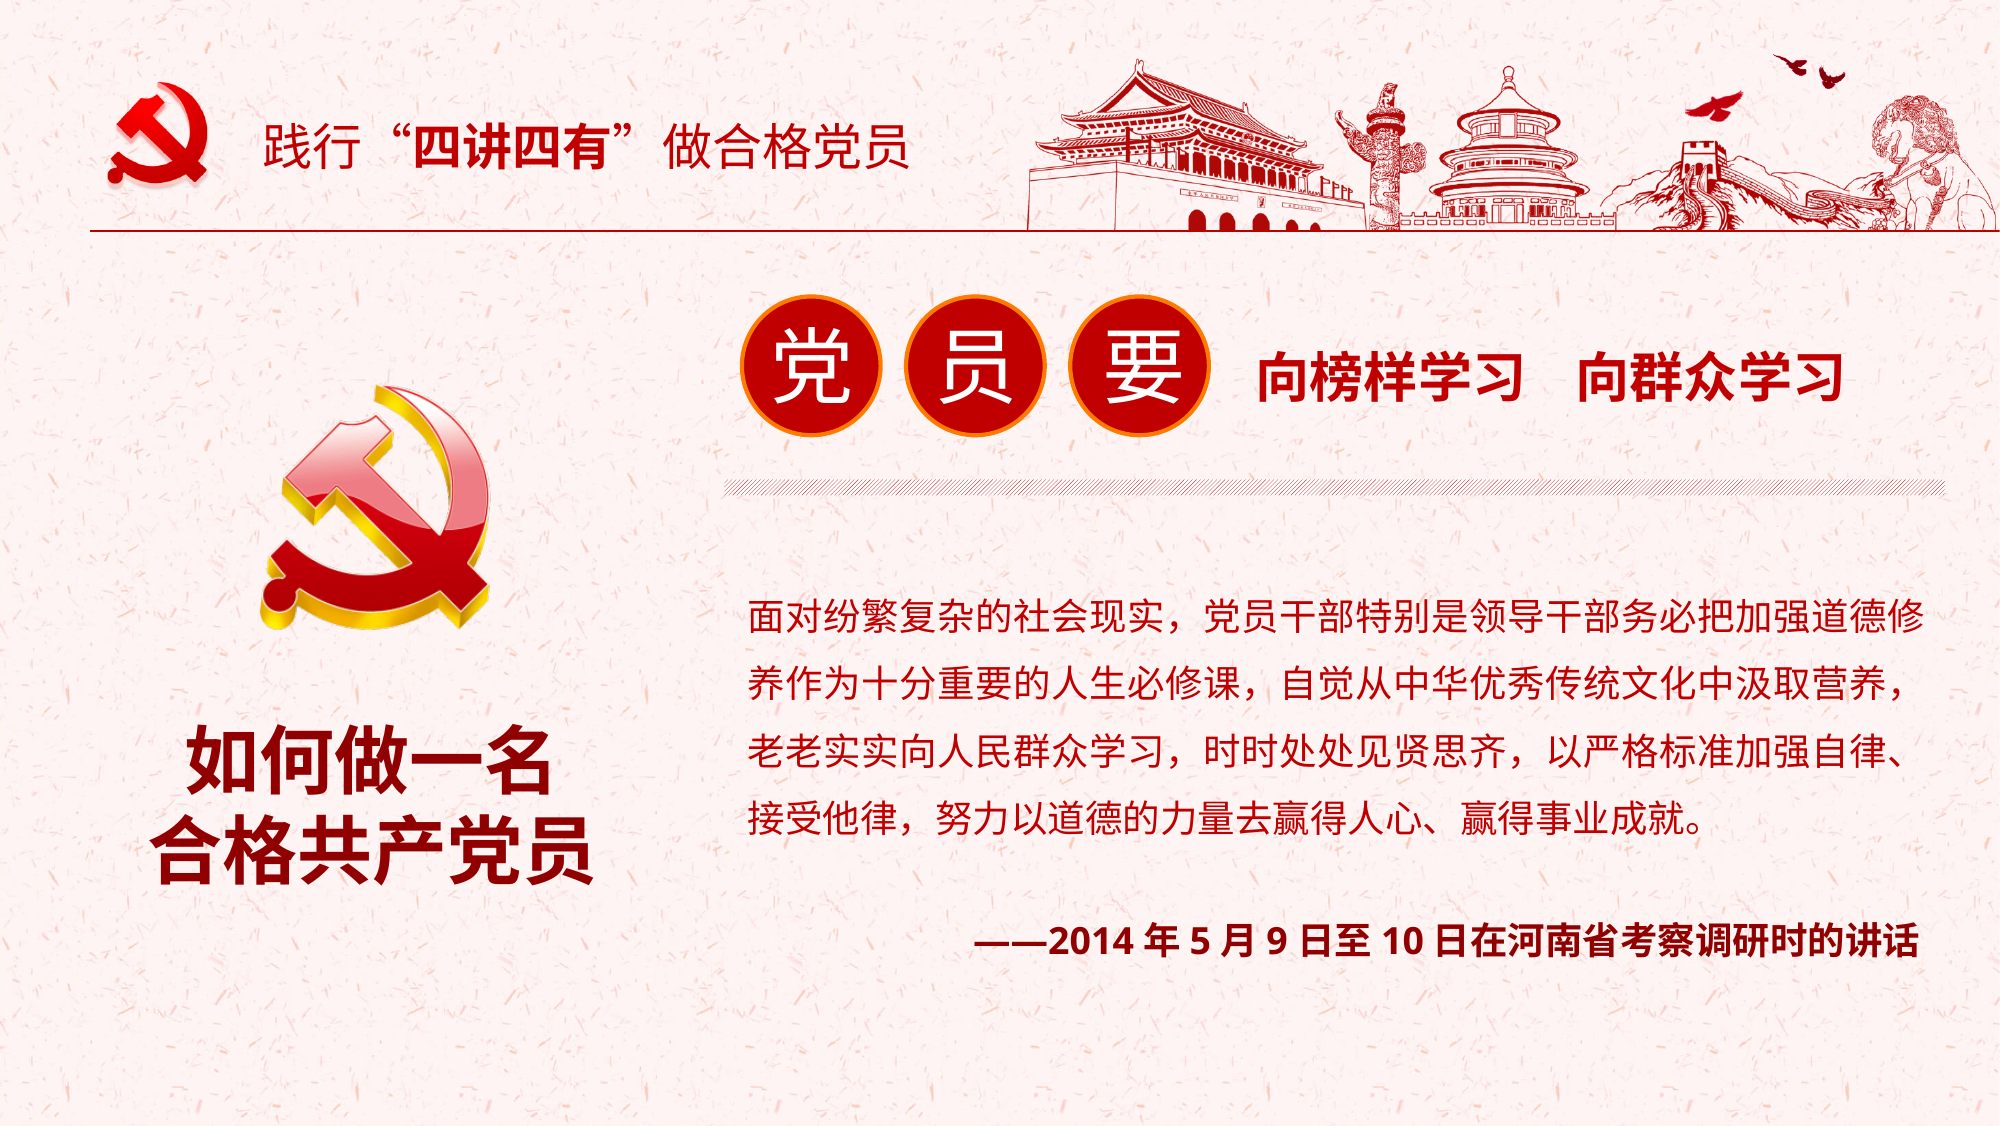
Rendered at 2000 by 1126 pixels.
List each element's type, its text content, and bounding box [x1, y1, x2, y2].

text_box 面对纷繁复杂的社会现实，党员干部特别是领导干部务必把加强道德修养作为十分重要的人生必修课，自觉从中华优秀传统文化中汲取营养，老老实实向人民群众学习，时时处处见贤思齐，以严格标准加强自律、接受他律，努力以道德的力量去赢得人心、赢得事业成就。 [727, 560, 1945, 918]
picture [0, 0, 2000, 1126]
text_box 如何做一名 合格共产党员 [66, 703, 678, 904]
list 践行“四讲四有”做合格党员 [247, 78, 1035, 173]
text_box 向榜样学习 向群众学习 [1214, 333, 1945, 419]
text_box ——2014年5月9日至10日在河南省考察调研时的讲话 [890, 907, 2000, 973]
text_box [741, 296, 881, 436]
text_box [724, 479, 1945, 496]
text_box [1069, 296, 1210, 436]
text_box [905, 296, 1045, 436]
